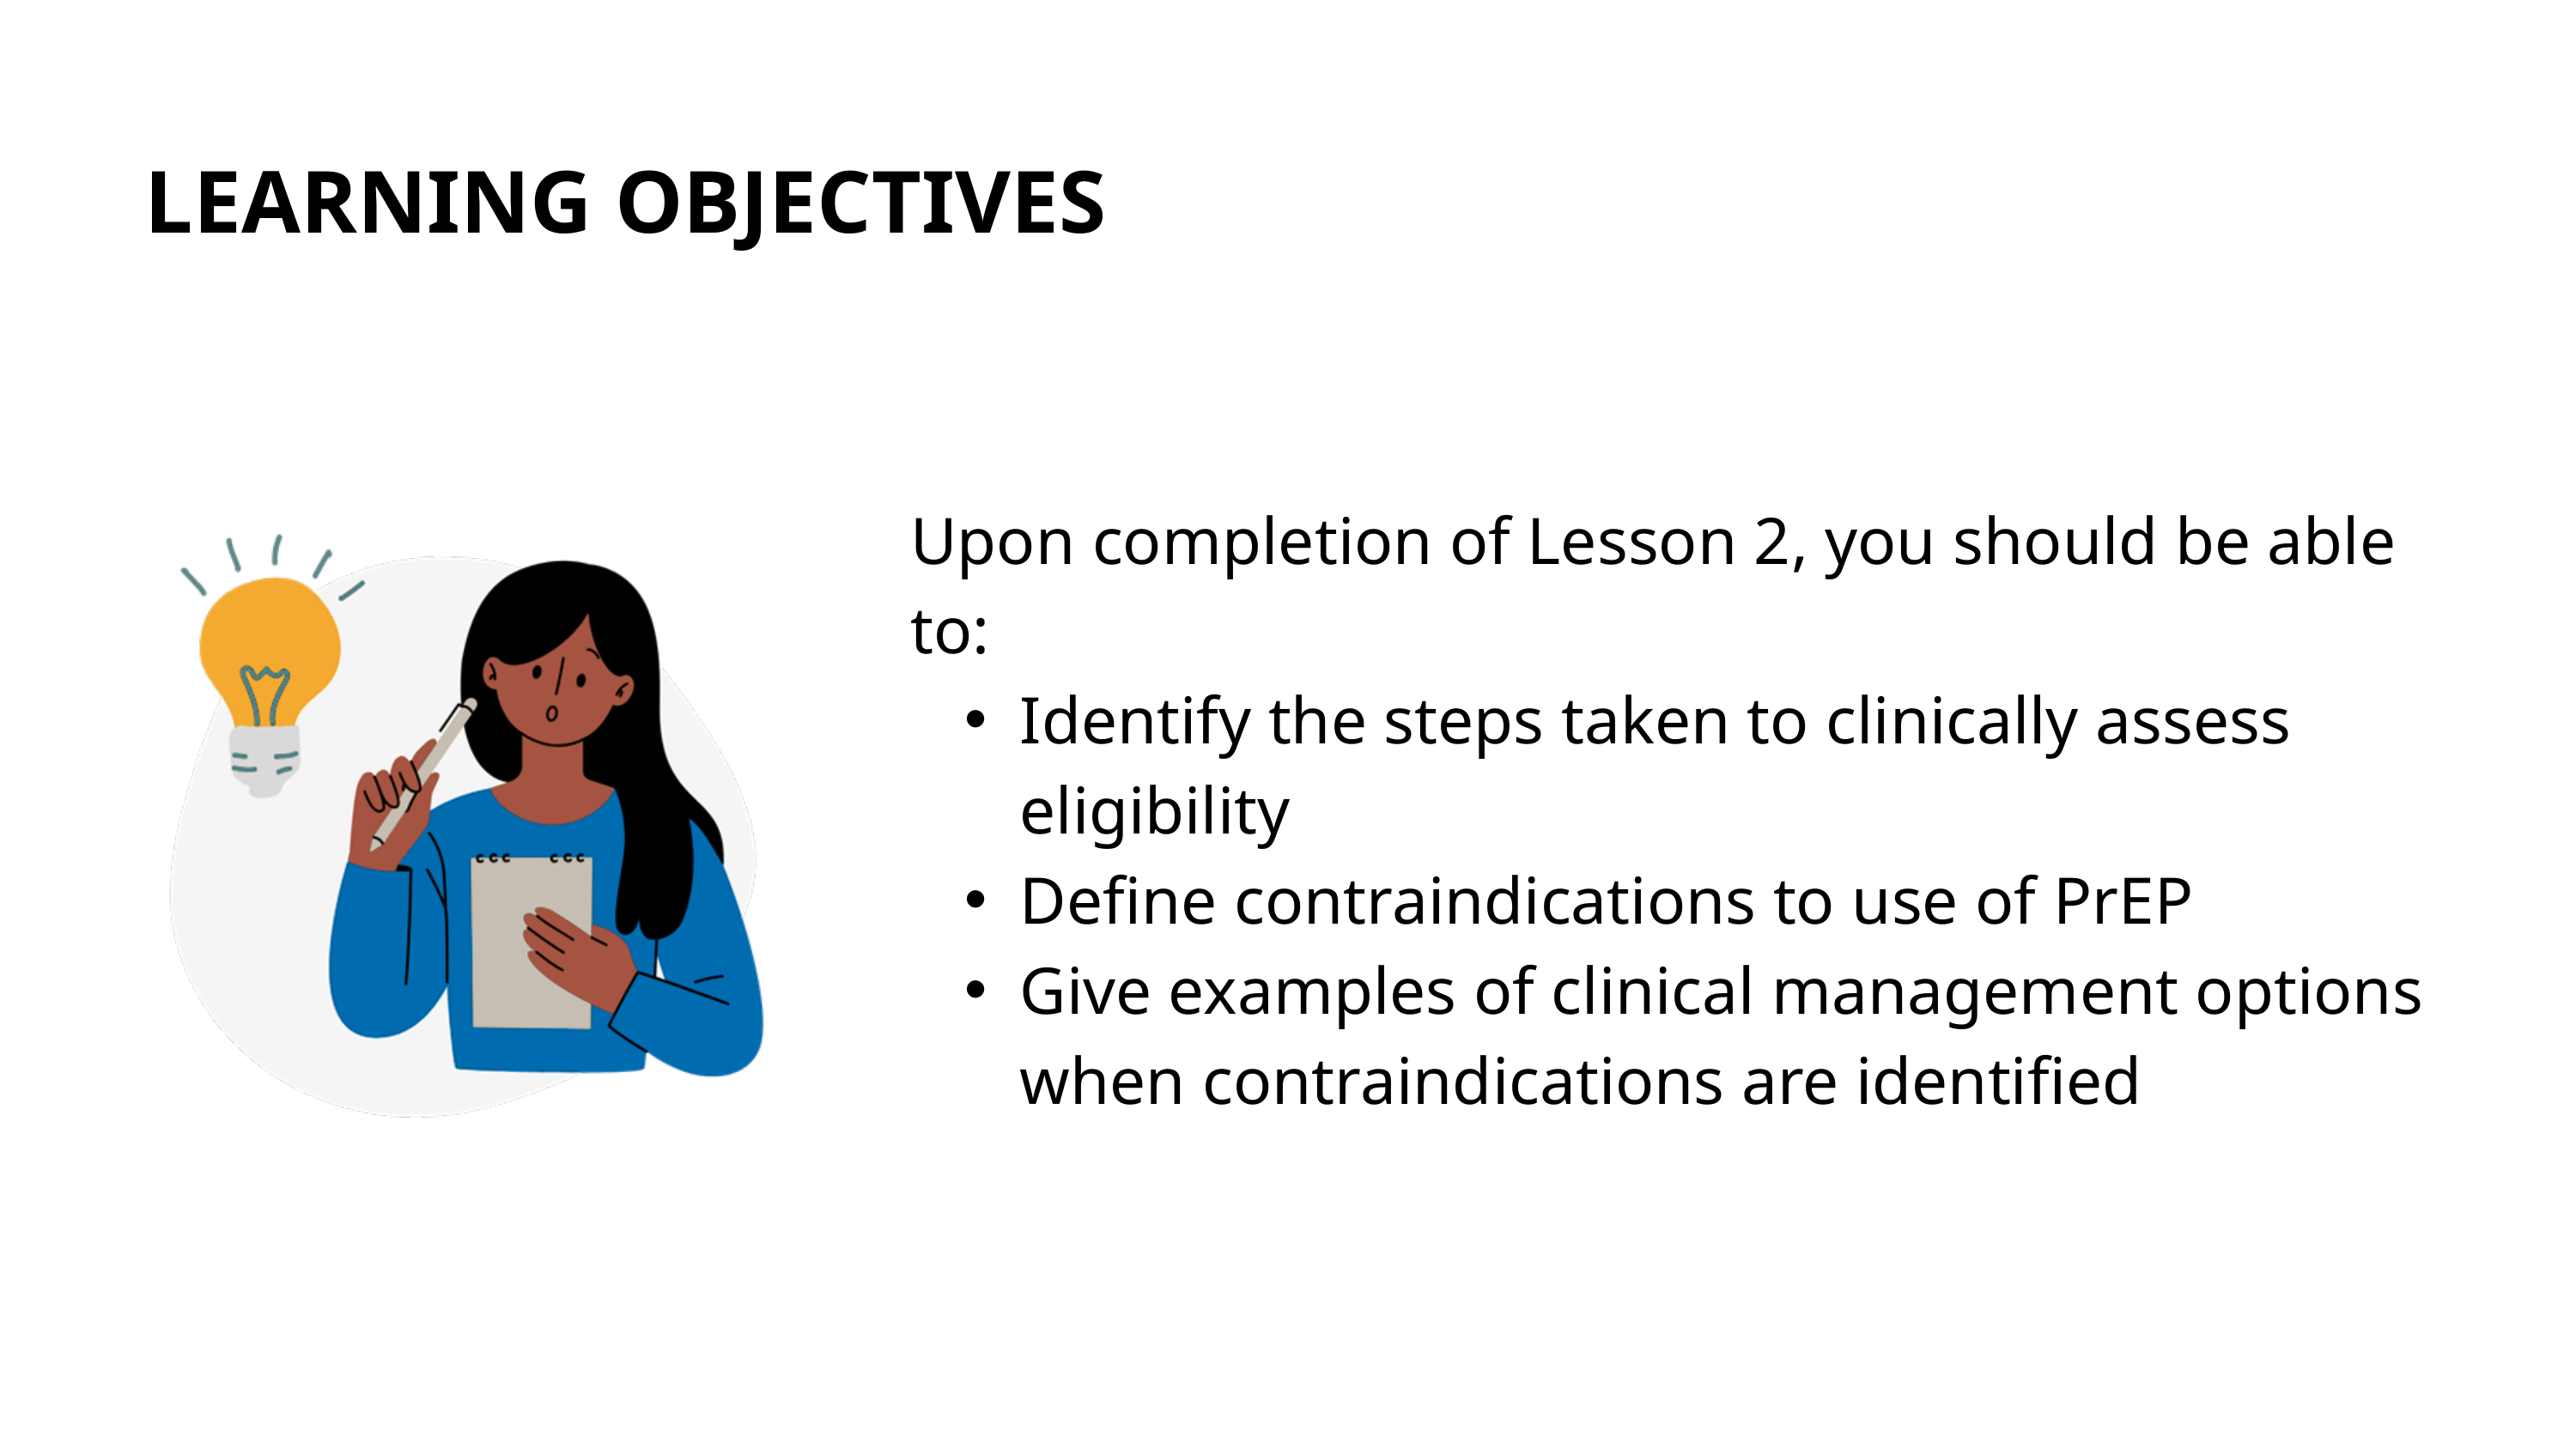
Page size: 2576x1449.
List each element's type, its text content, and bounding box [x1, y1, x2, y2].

text_box Upon completion of Lesson 2, you should be able to: Identify the steps taken to clinically assess eligibility Define contraindications to use of PrEP Give examples of clinical management options when contraindications are identified [910, 487, 2489, 1208]
text_box LEARNING OBJECTIVES [144, 130, 1676, 251]
text_box [60, 379, 877, 1219]
